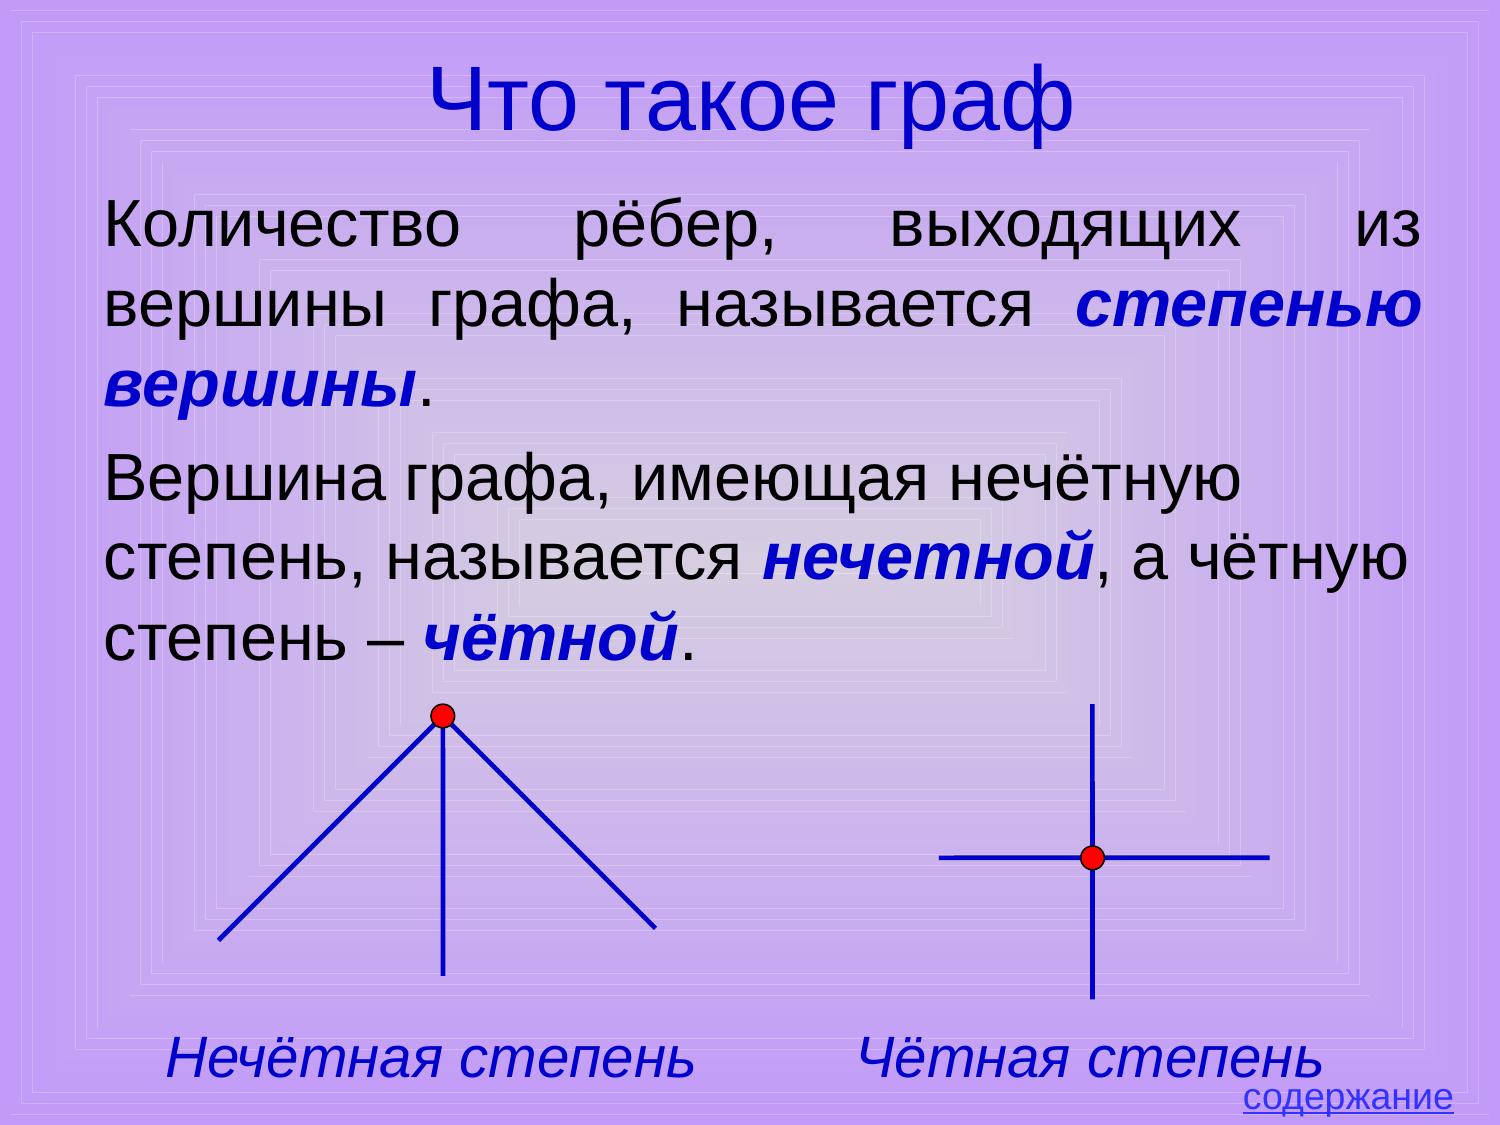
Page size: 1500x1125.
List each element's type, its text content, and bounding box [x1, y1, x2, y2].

text_box [430, 704, 455, 728]
title Что такое граф [76, 0, 1428, 188]
text_box [1080, 846, 1105, 870]
text_box Чётная степень [840, 1011, 1340, 1097]
text_box содержание [1228, 1064, 1500, 1125]
text_box Нечётная степень [150, 1011, 713, 1097]
list Количество рёбер, выходящих из вершины графа, называется степенью вершины. Вершина графа, имеющая нечётную степень, называется нечетной, а чётную степень – чётной. [88, 172, 1439, 975]
